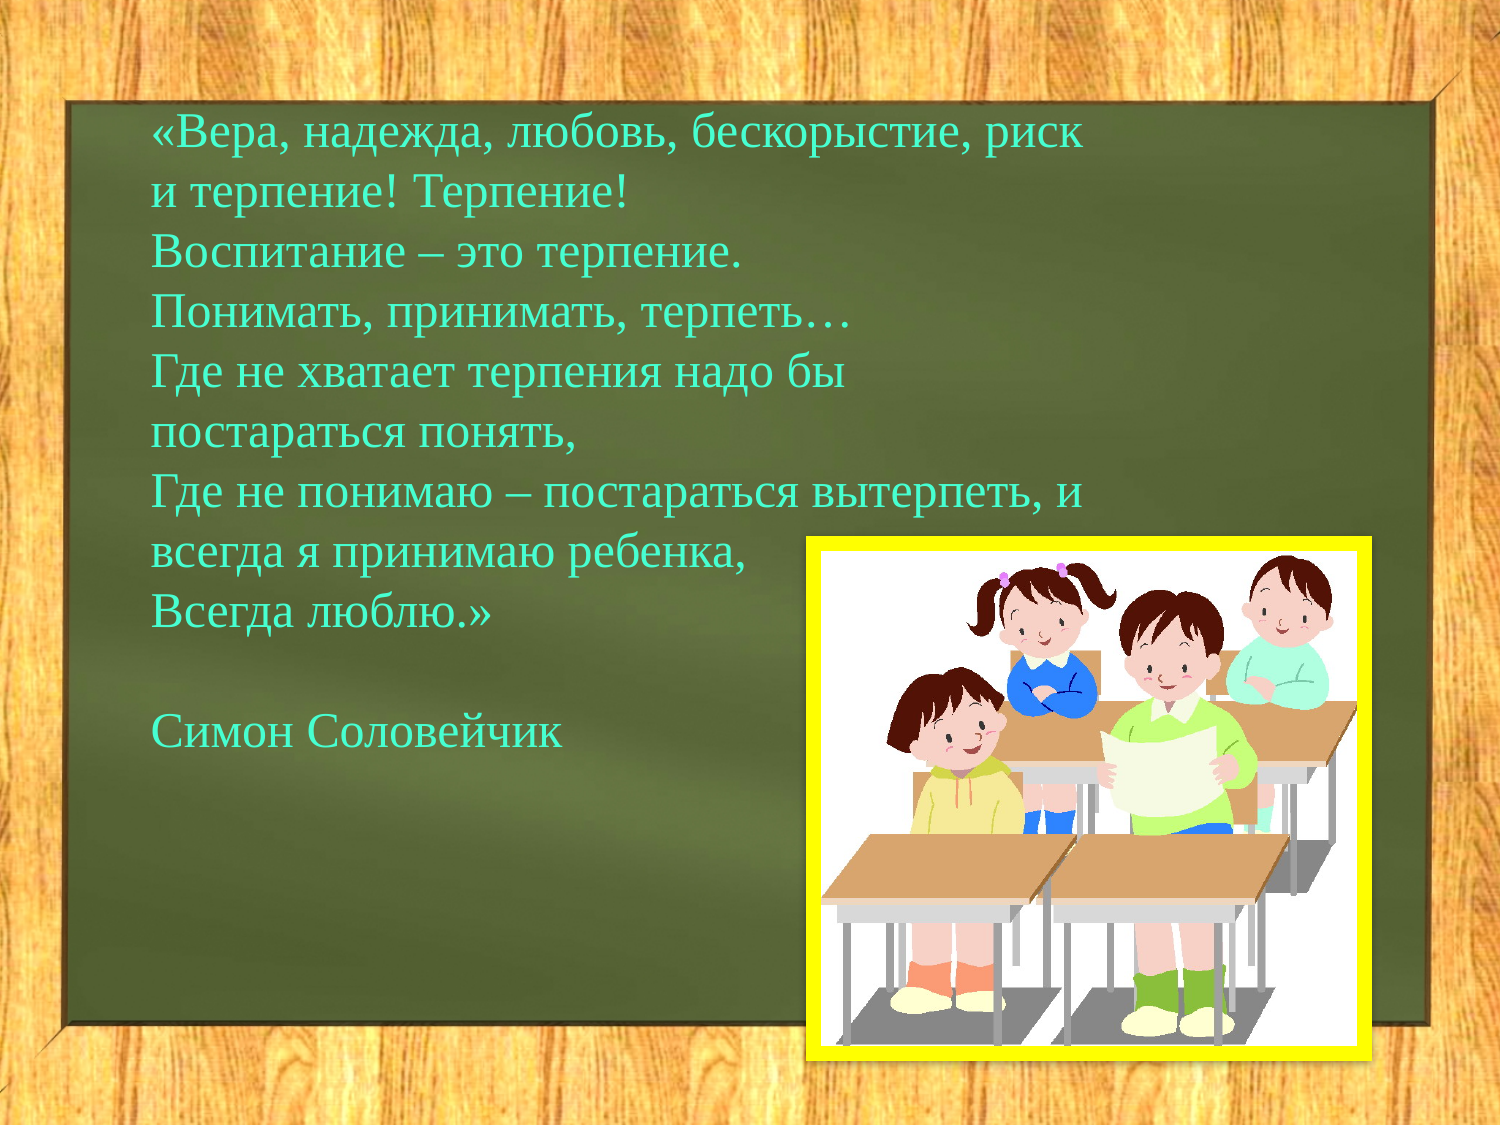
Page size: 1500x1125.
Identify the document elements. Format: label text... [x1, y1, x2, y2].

picture [0, 0, 1500, 1125]
text_box «Вера, надежда, любовь, бескорыстие, риск и терпение! Терпение! Воспитание – это терпение. Понимать, принимать, терпеть… Где не хватает терпения надо бы постараться понять, Где не понимаю – постараться вытерпеть, и всегда я принимаю ребенка, Всегда люблю.» Симон Соловейчик [135, 89, 1125, 765]
